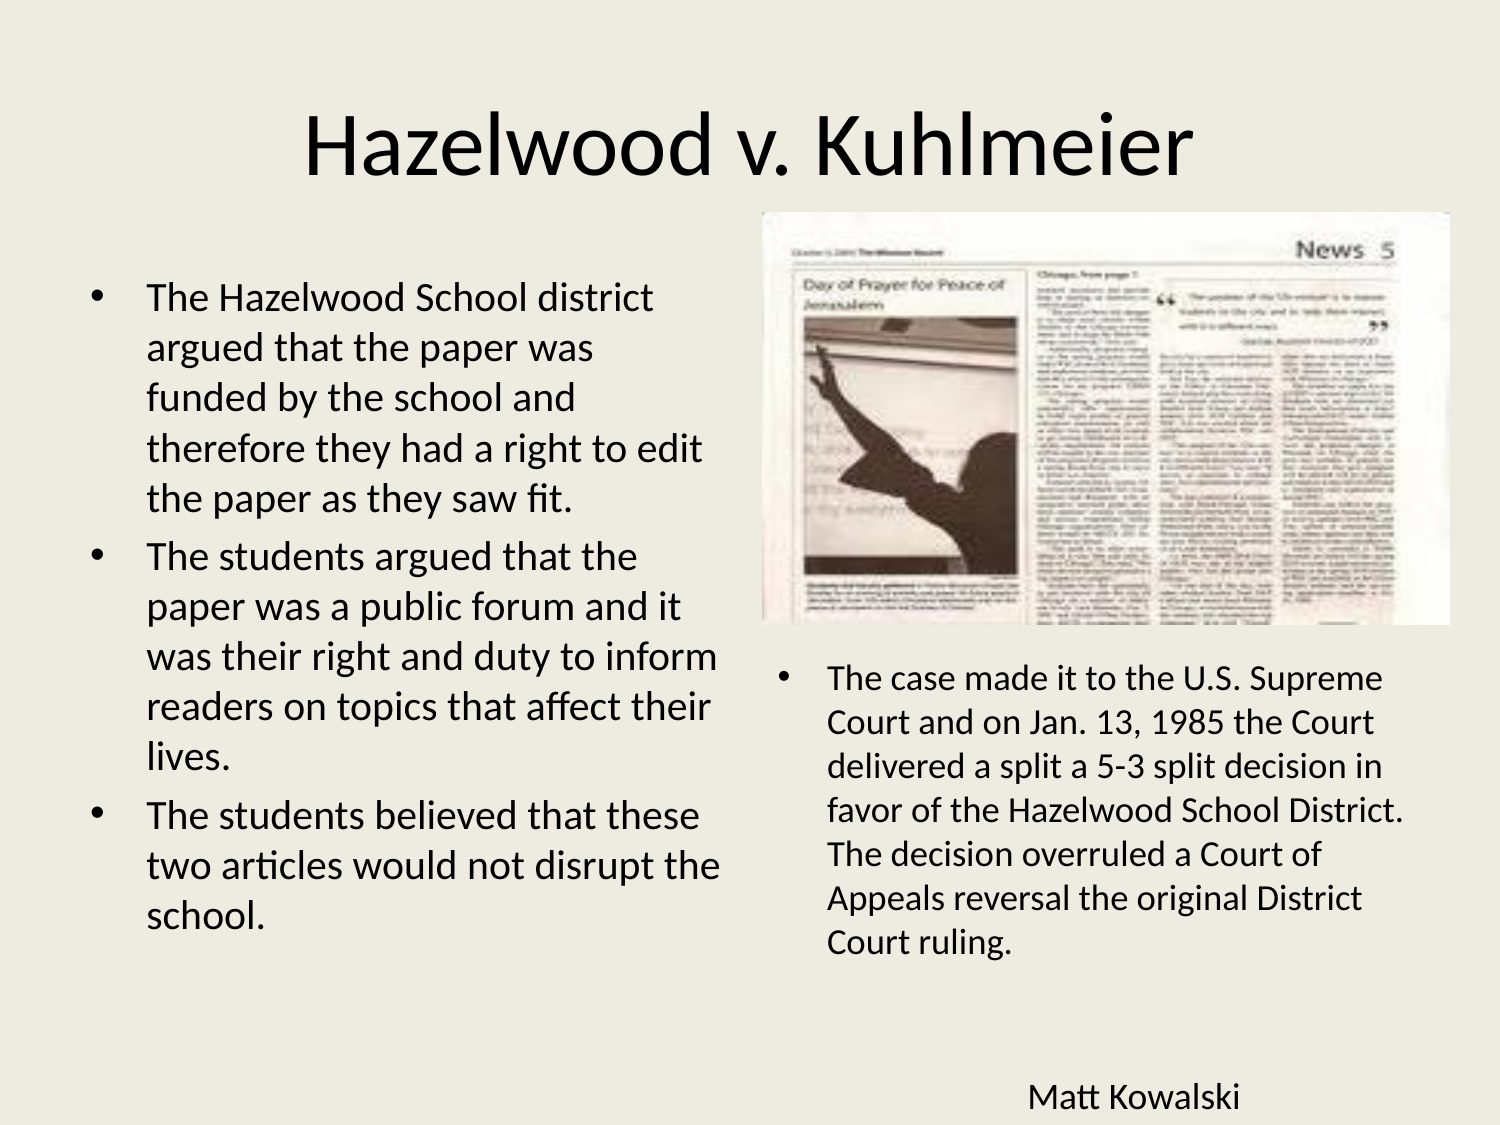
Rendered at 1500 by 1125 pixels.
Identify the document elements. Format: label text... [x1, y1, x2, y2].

text_box Matt Kowalski [1012, 1064, 1450, 1125]
list The case made it to the U.S. Supreme Court and on Jan. 13, 1985 the Court delivered a split a 5-3 split decision in favor of the Hazelwood School District. The decision overruled a Court of Appeals reversal the original District Court ruling. [762, 646, 1425, 1005]
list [762, 212, 1451, 626]
list The Hazelwood School district argued that the paper was funded by the school and therefore they had a right to edit the paper as they saw fit. The students argued that the paper was a public forum and it was their right and duty to inform readers on topics that affect their lives. The students believed that these two articles would not disrupt the school. [75, 262, 738, 1005]
title Hazelwood v. Kuhlmeier [75, 45, 1425, 233]
